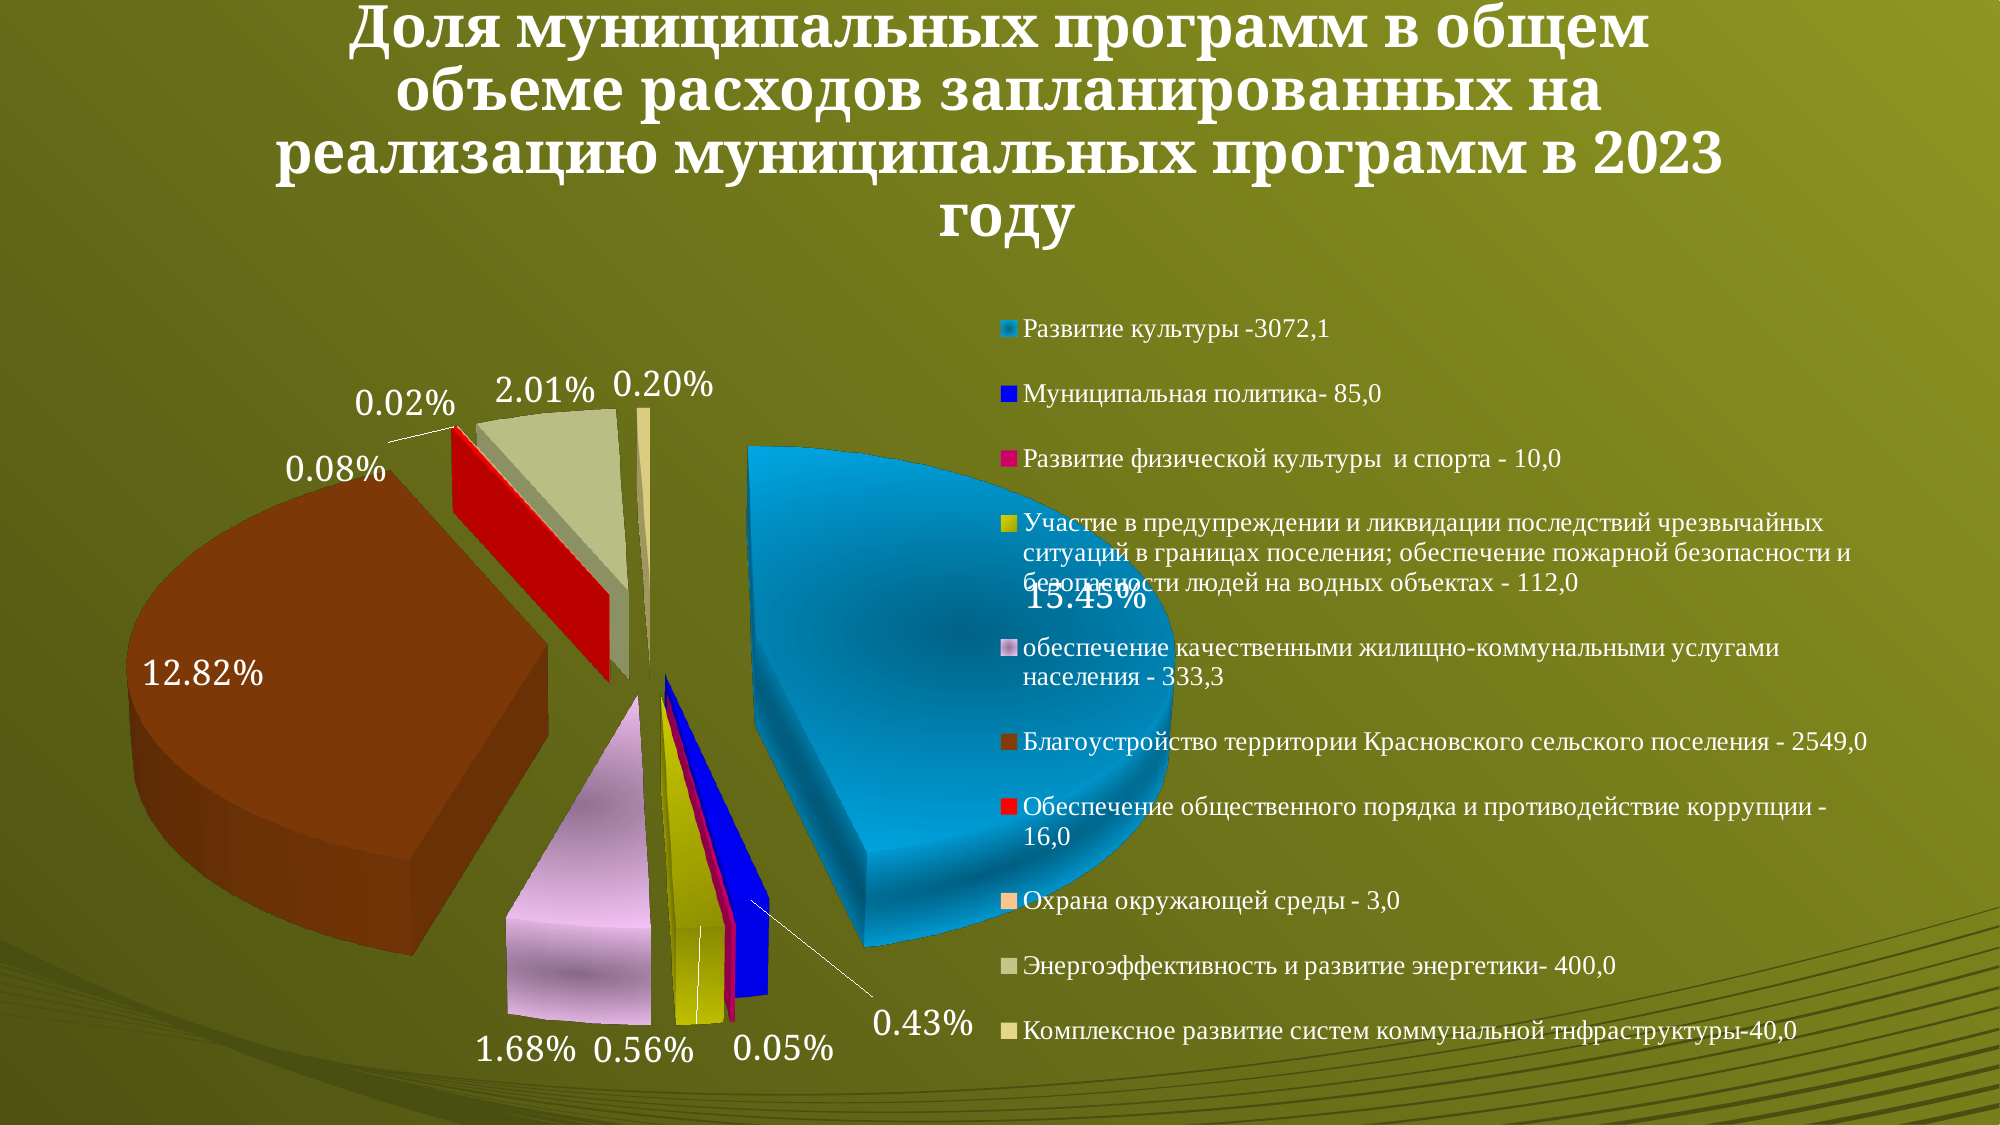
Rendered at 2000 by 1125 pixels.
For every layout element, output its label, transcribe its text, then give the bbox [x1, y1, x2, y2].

title Доля муниципальных программ в общем объеме расходов запланированных на реализацию муниципальных программ в 2023 году [249, 65, 1750, 257]
chart [66, 278, 1886, 1082]
